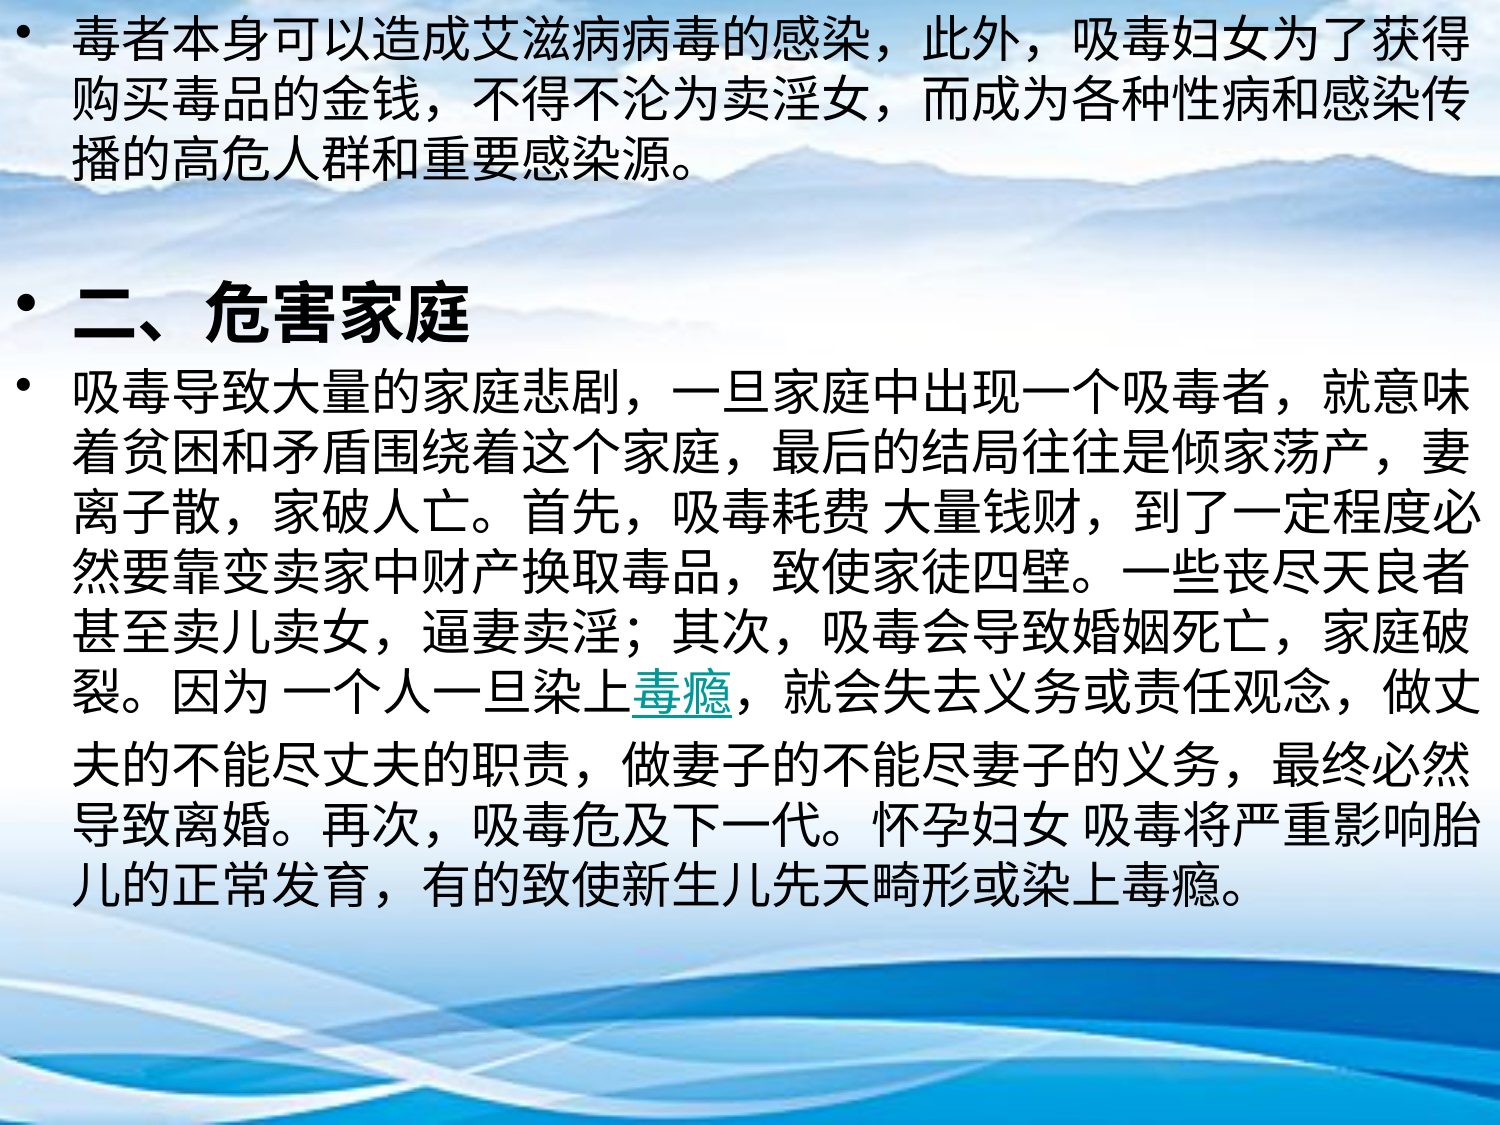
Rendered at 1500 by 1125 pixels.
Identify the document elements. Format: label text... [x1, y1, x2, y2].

list 毒者本身可以造成艾滋病病毒的感染，此外，吸毒妇女为了获得购买毒品的金钱，不得不沦为卖淫女，而成为各种性病和感染传播的高危人群和重要感染源。 二、危害家庭 吸毒导致大量的家庭悲剧，一旦家庭中出现一个吸毒者，就意味着贫困和矛盾围绕着这个家庭，最后的结局往往是倾家荡产，妻离子散，家破人亡。首先，吸毒耗费 大量钱财，到了一定程度必然要靠变卖家中财产换取毒品，致使家徒四壁。一些丧尽天良者甚至卖儿卖女，逼妻卖淫；其次，吸毒会导致婚姻死亡，家庭破裂。因为 一个人一旦染上毒瘾，就会失去义务或责任观念，做丈夫的不能尽丈夫的职责，做妻子的不能尽妻子的义务，最终必然导致离婚。再次，吸毒危及下一代。怀孕妇女 吸毒将严重影响胎儿的正常发育，有的致使新生儿先天畸形或染上毒瘾。 [0, 0, 1500, 1125]
